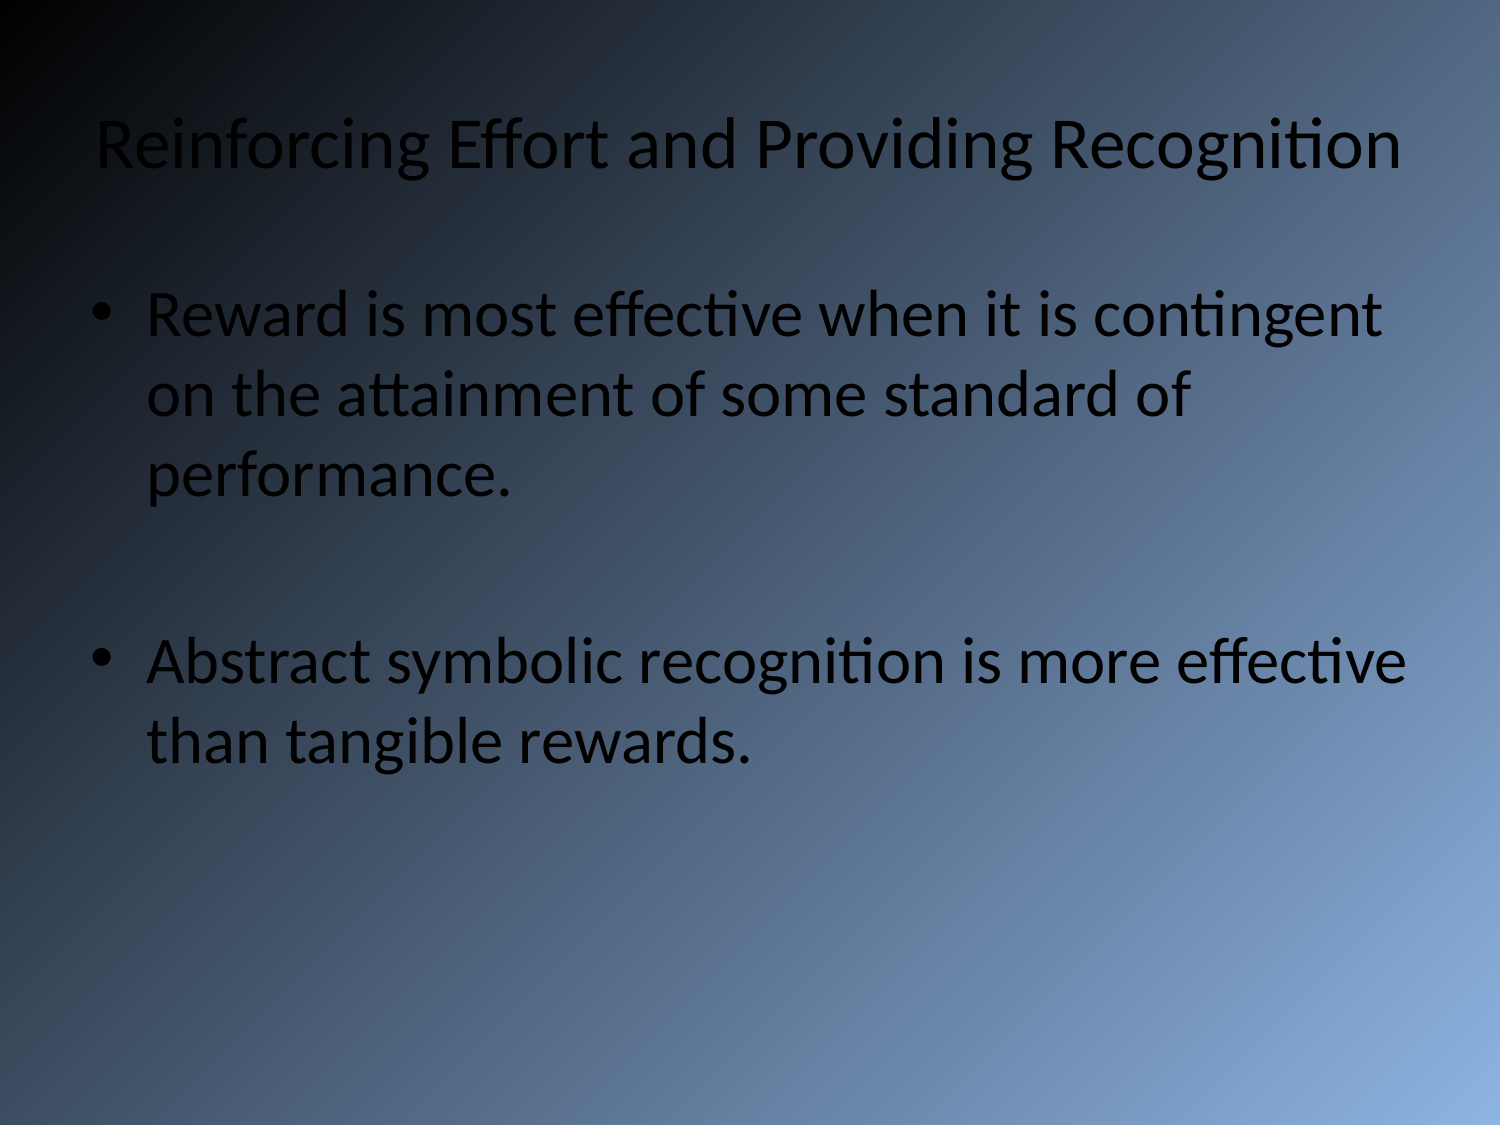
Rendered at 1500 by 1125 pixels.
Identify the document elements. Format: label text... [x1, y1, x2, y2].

title Reinforcing Effort and Providing Recognition [75, 45, 1425, 233]
list Reward is most effective when it is contingent on the attainment of some standard of performance. Abstract symbolic recognition is more effective than tangible rewards. [75, 262, 1425, 1005]
